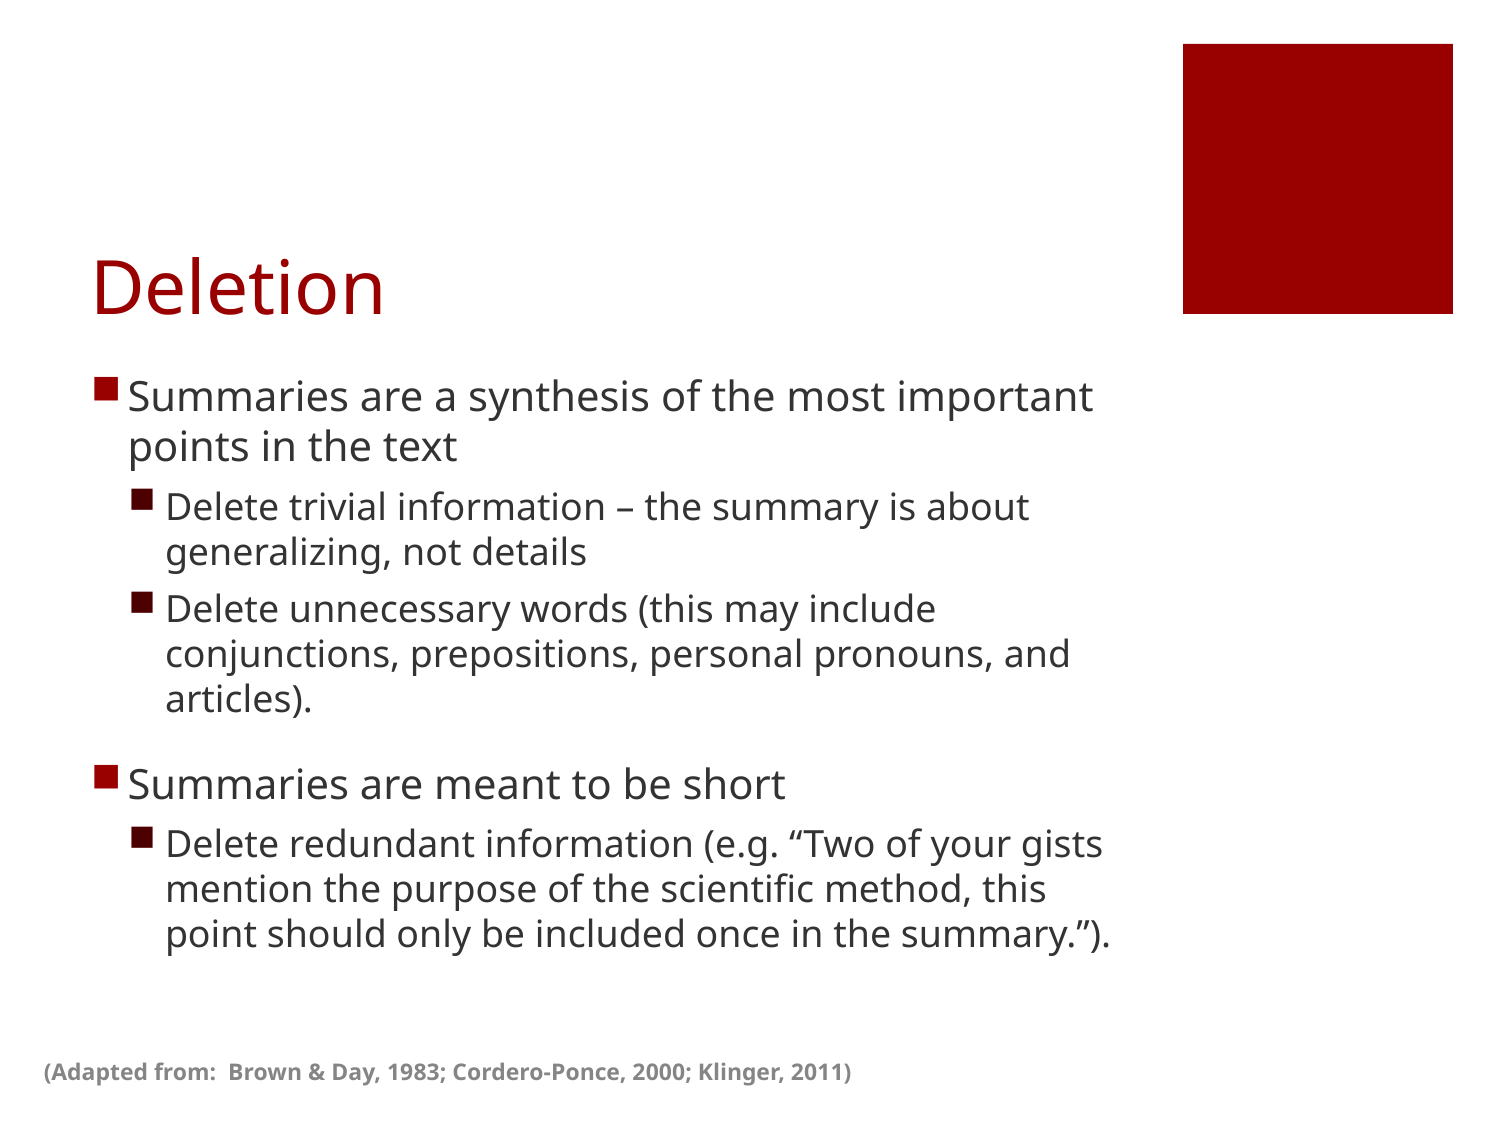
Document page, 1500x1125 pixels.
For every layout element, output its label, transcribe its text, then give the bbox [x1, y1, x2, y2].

footer (Adapted from: Brown & Day, 1983; Cordero-Ponce, 2000; Klinger, 2011) [28, 1042, 1015, 1103]
list Summaries are a synthesis of the most important points in the text Delete trivial information – the summary is about generalizing, not details Delete unnecessary words (this may include conjunctions, prepositions, personal pronouns, and articles). Summaries are meant to be short Delete redundant information (e.g. “Two of your gists mention the purpose of the scientific method, this point should only be included once in the summary.”). [75, 362, 1164, 1005]
title Deletion [75, 149, 1143, 338]
